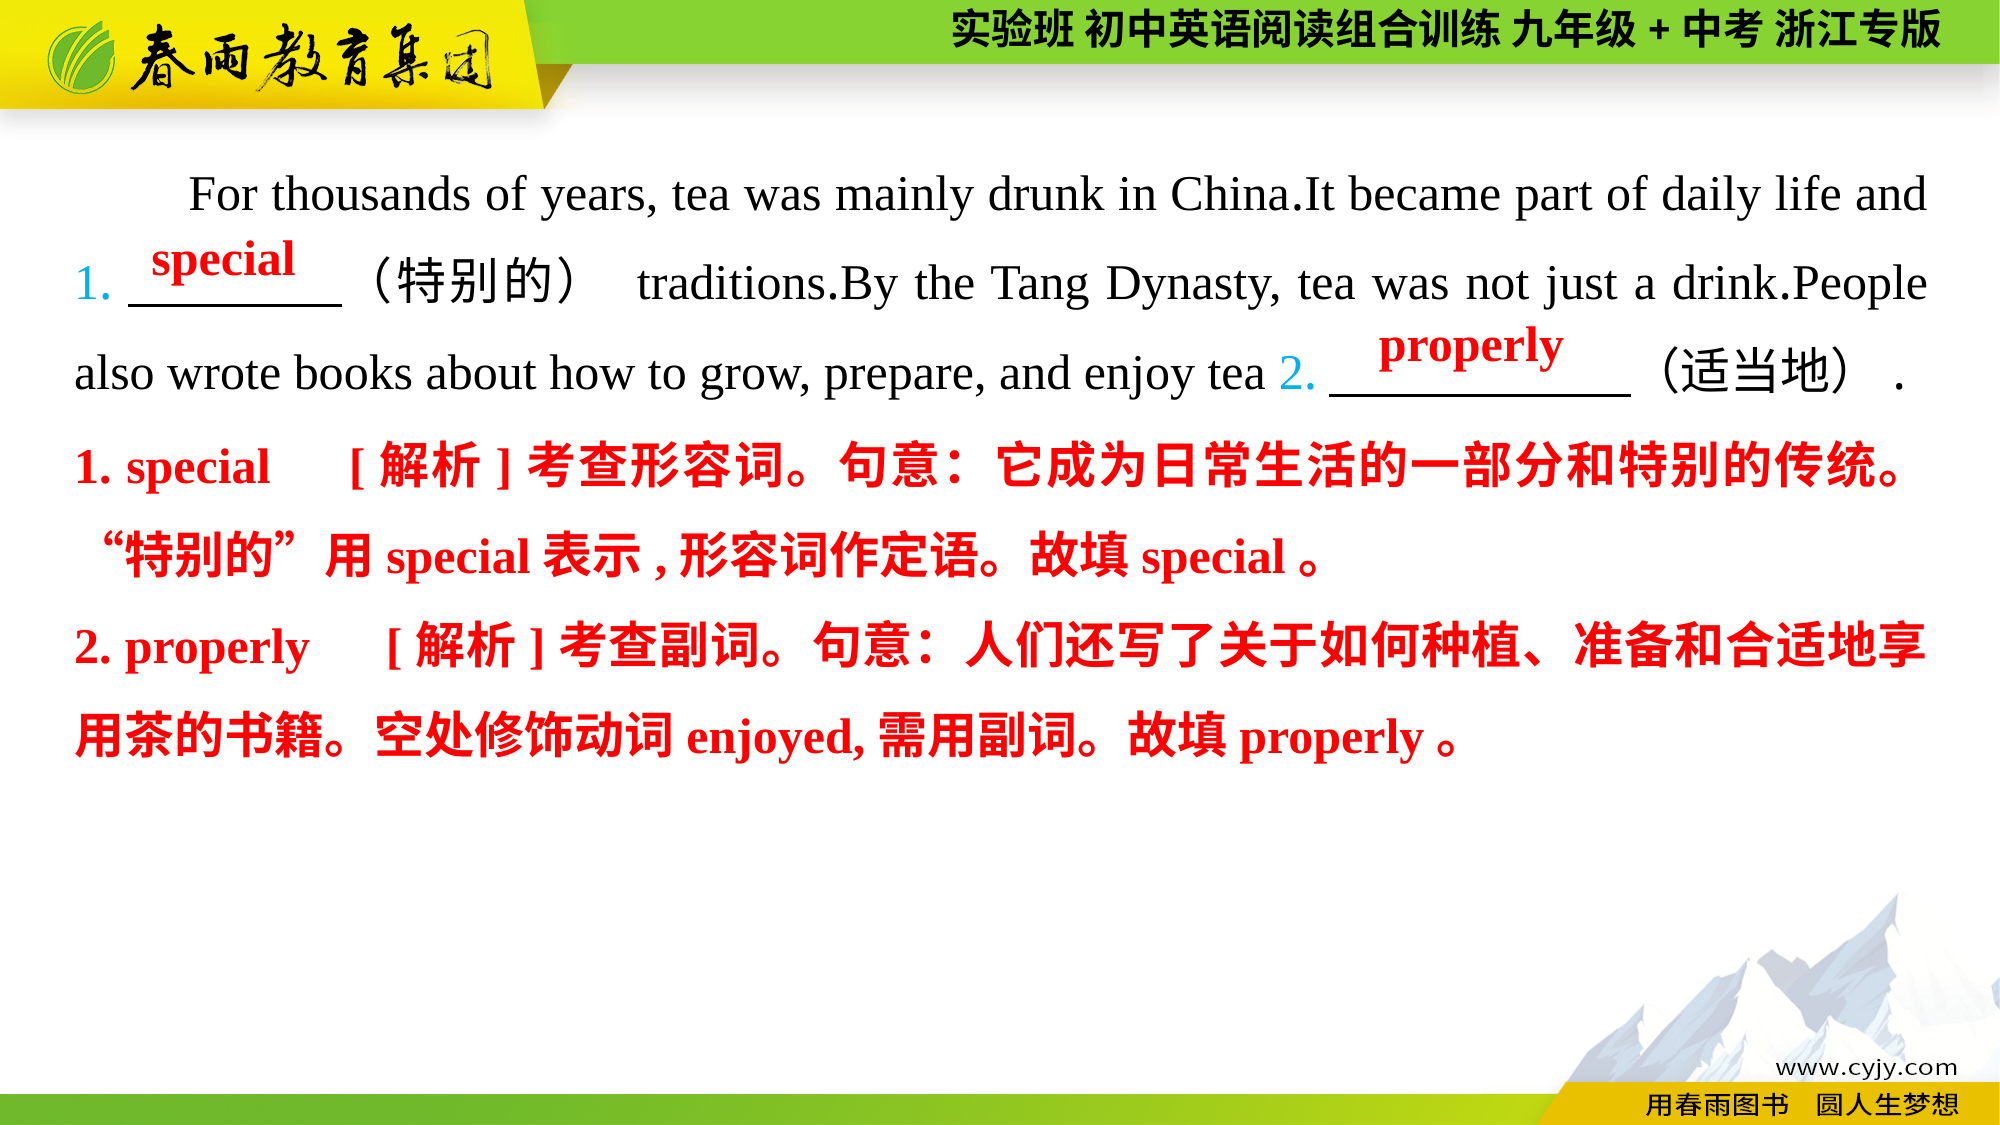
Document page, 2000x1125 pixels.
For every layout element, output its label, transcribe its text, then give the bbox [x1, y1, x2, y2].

text_box special [136, 218, 312, 294]
text_box properly [1364, 304, 1580, 379]
picture [0, 0, 2000, 1125]
list For thousands of years, tea was mainly drunk in China.It became part of daily life and 1. （特别的） traditions.By the Tang Dynasty, tea was not just a drink.People also wrote books about how to grow, prepare, and enjoy tea 2. （适当地）. [59, 122, 1944, 396]
text_box 1. special [解析]考查形容词。句意：它成为日常生活的一部分和特别的传统。“特别的”用special表示,形容词作定语。故填special。 2. properly [解析]考查副词。句意：人们还写了关于如何种植、准备和合适地享用茶的书籍。空处修饰动词enjoyed,需用副词。故填properly。 [59, 396, 1944, 772]
